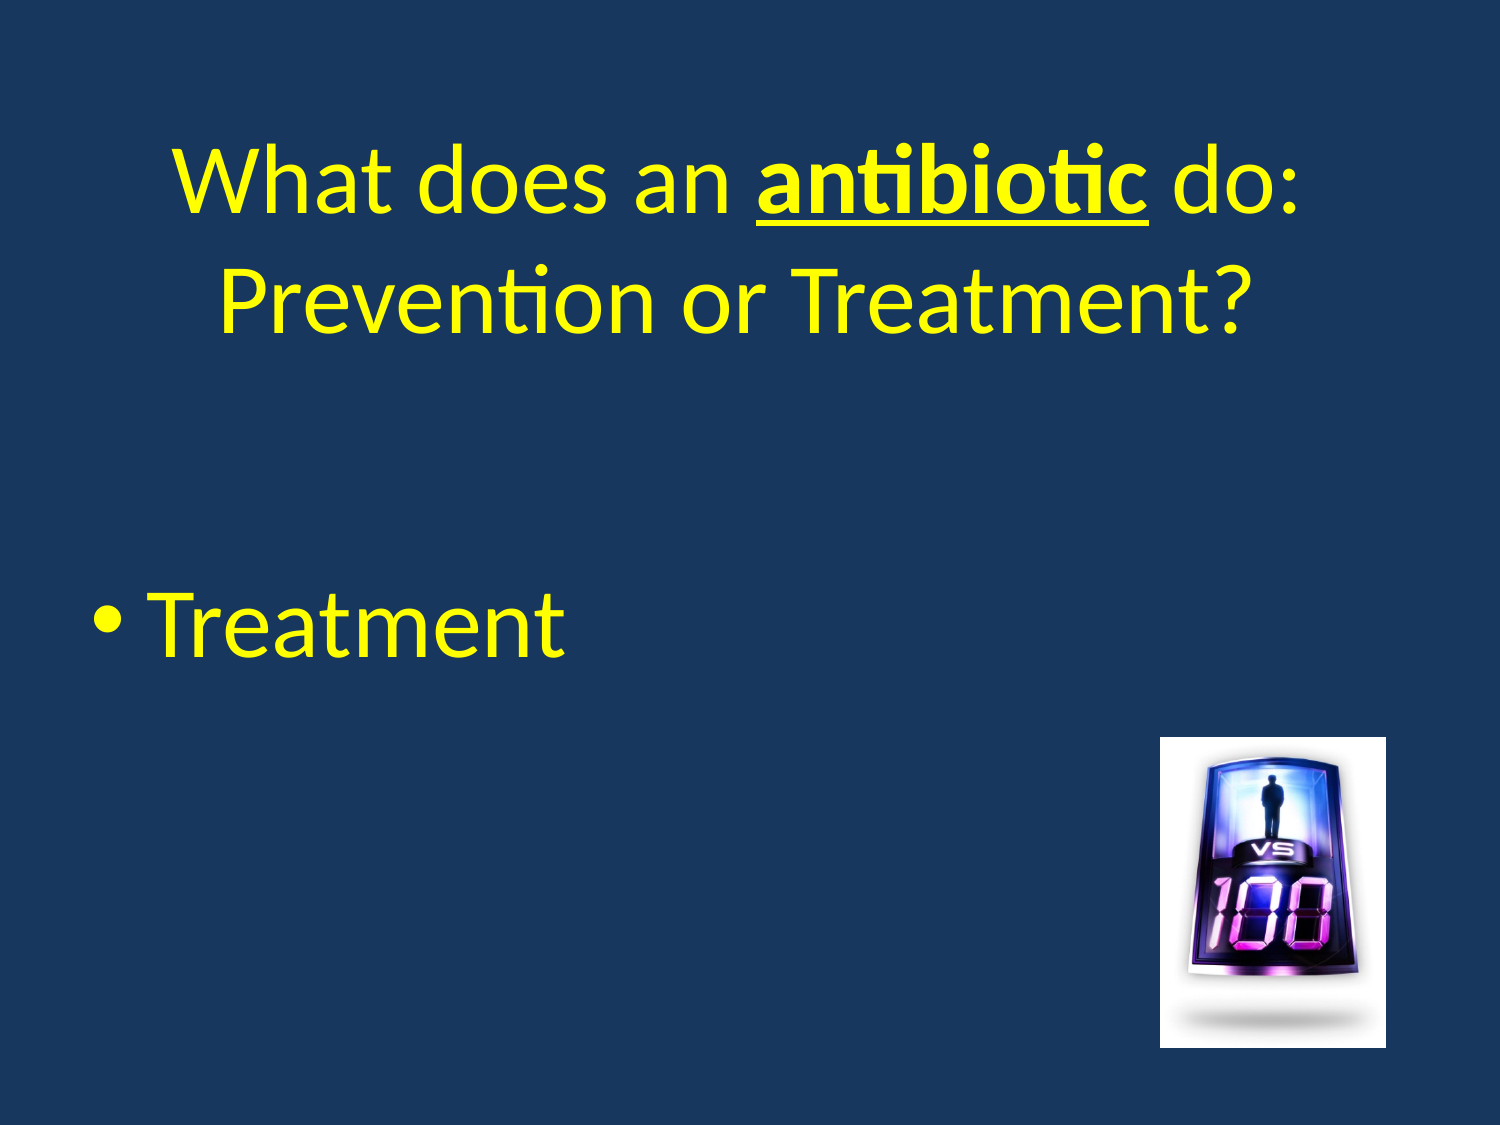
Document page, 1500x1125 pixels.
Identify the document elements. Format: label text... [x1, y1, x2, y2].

list Treatment [75, 549, 1425, 725]
picture [1160, 737, 1386, 1049]
title What does an antibiotic do: Prevention or Treatment? [62, 200, 1413, 388]
